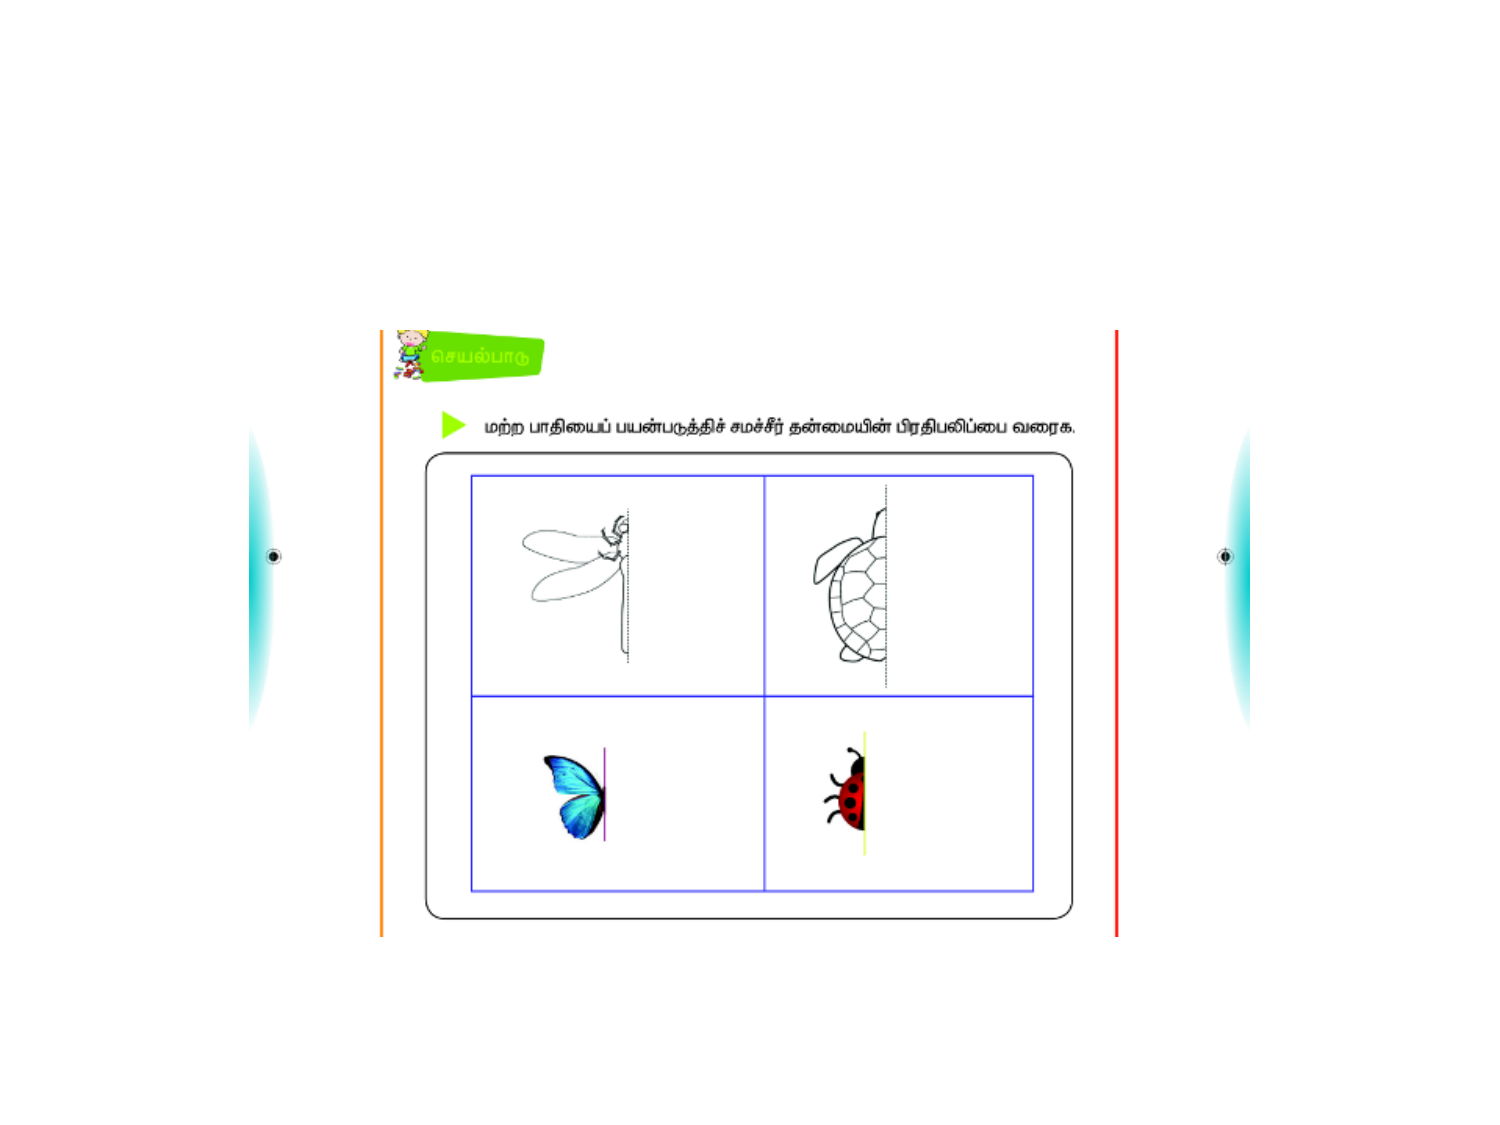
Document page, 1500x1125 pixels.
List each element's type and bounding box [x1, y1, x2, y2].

list [249, 330, 1251, 937]
